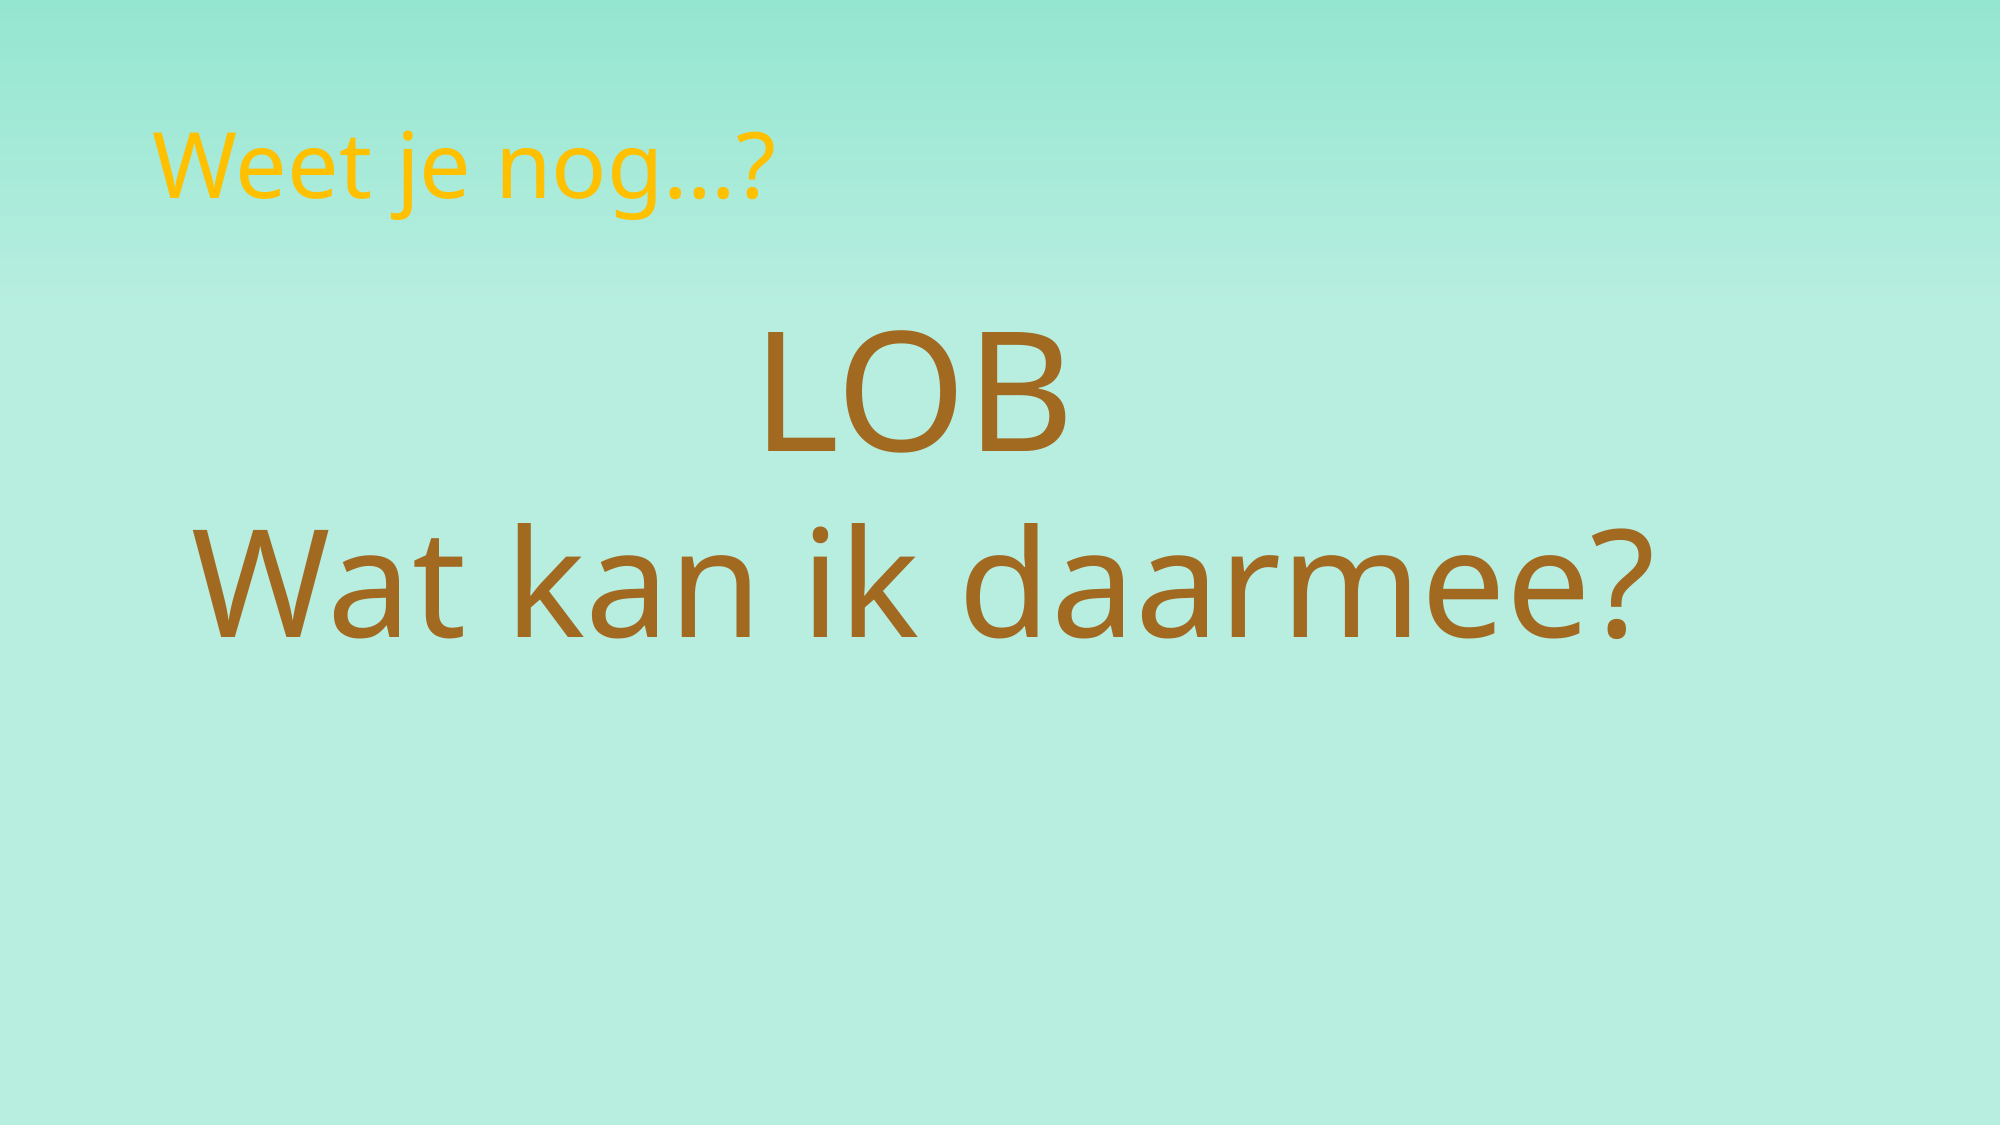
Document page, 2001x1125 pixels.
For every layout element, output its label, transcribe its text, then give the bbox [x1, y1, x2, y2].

list LOB Wat kan ik daarmee? [137, 299, 1863, 1014]
title Weet je nog…? [137, 59, 1863, 278]
